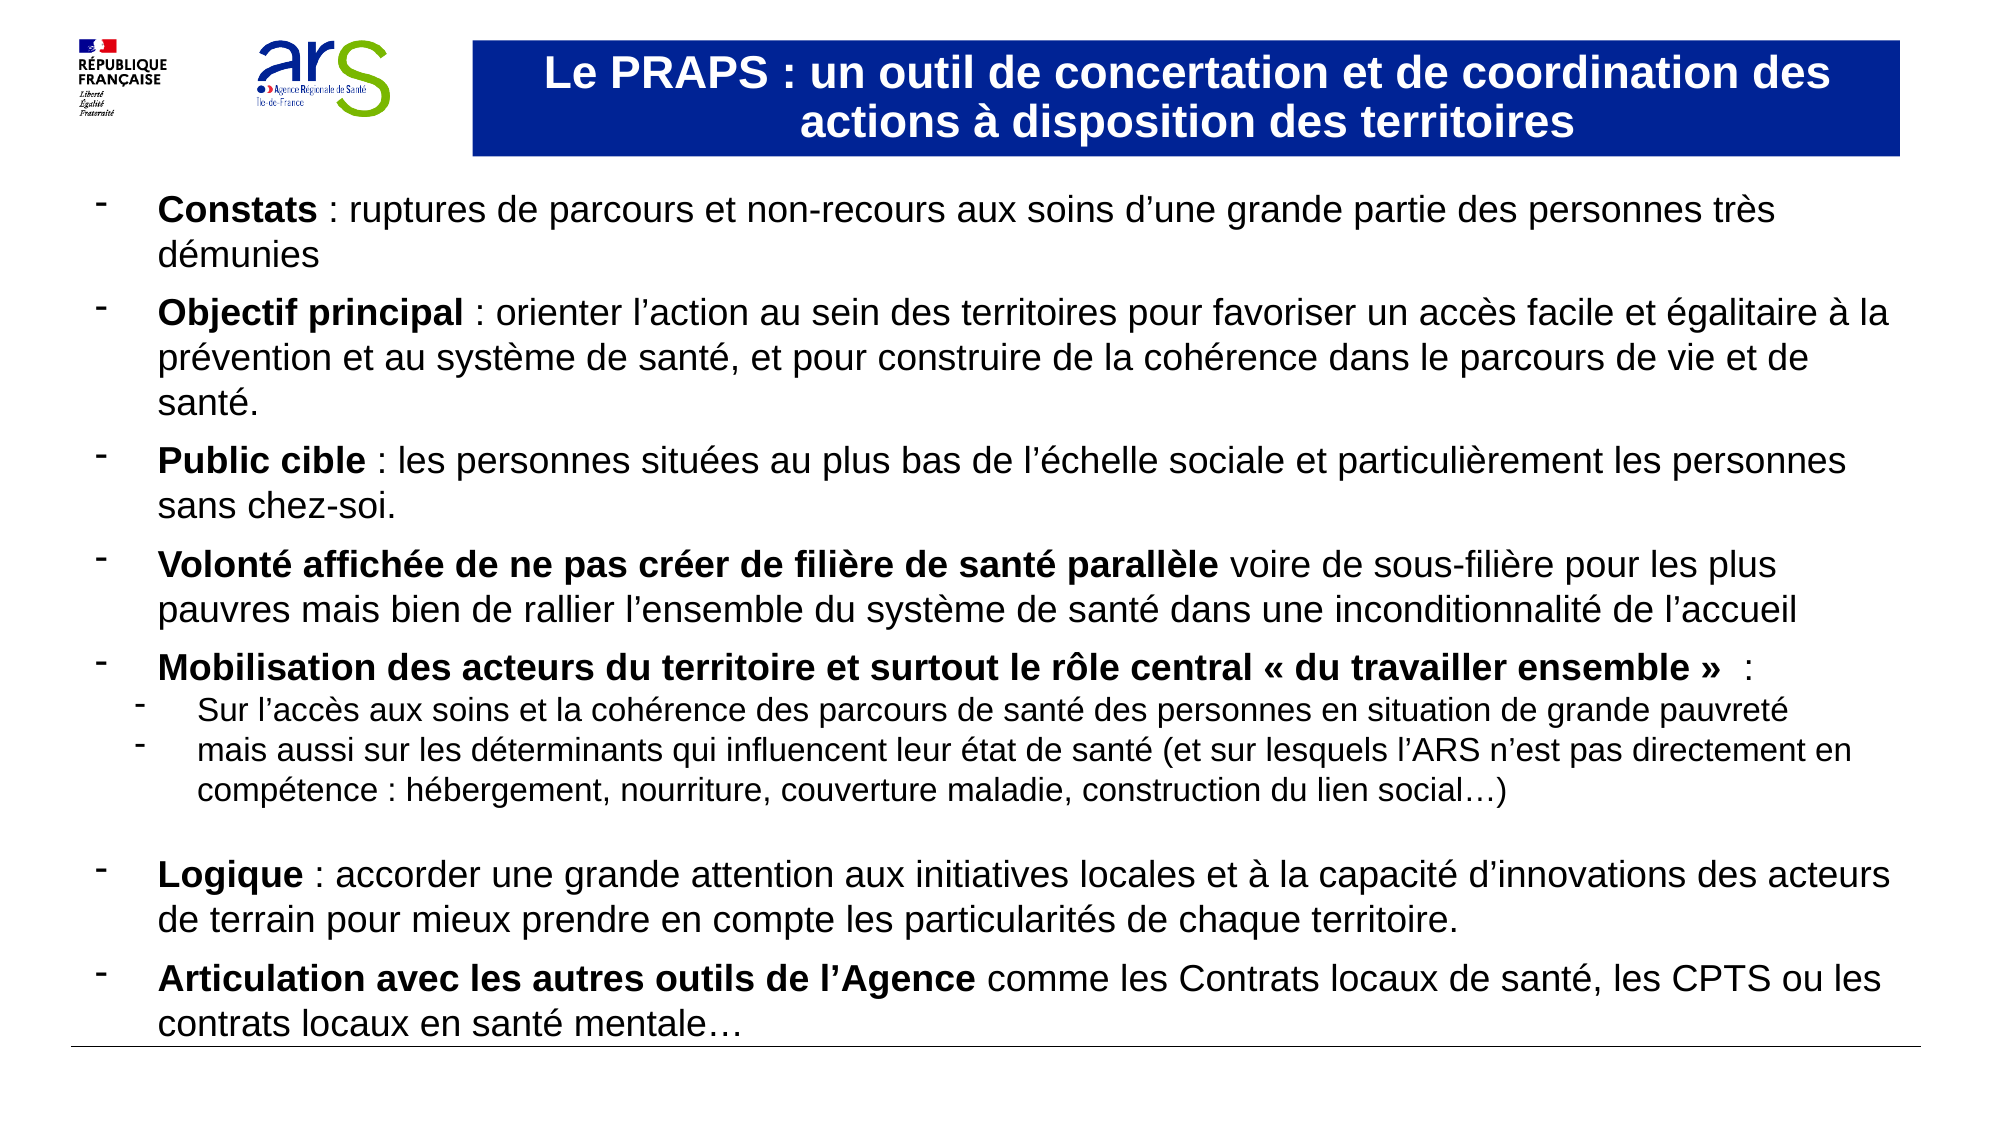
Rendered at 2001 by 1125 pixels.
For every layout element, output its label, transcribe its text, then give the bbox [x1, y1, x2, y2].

picture [256, 40, 390, 117]
picture [63, 23, 182, 142]
text_box Le PRAPS : un outil de concertation et de coordination des actions à disposition des territoires [472, 40, 1900, 157]
list Constats : ruptures de parcours et non-recours aux soins d’une grande partie des personnes très démunies Objectif principal : orienter l’action au sein des territoires pour favoriser un accès facile et égalitaire à la prévention et au système de santé, et pour construire de la cohérence dans le parcours de vie et de santé. Public cible : les personnes situées au plus bas de l’échelle sociale et particulièrement les personnes sans chez-soi. Volonté affichée de ne pas créer de filière de santé parallèle voire de sous-filière pour les plus pauvres mais bien de rallier l’ensemble du système de santé dans une inconditionnalité de l’accueil Mobilisation des acteurs du territoire et surtout le rôle central « du travailler ensemble » : Sur l’accès aux soins et la cohérence des parcours de santé des personnes en situation de grande pauvreté mais aussi sur les déterminants qui influencent leur état de santé (et sur lesquels l’ARS n’est pas directement en compétence : hébergement, nourriture, couverture maladie, construction du lien social…) Logique : accorder une grande attention aux initiatives locales et à la capacité d’innovations des acteurs de terrain pour mieux prendre en compte les particularités de chaque territoire. Articulation avec les autres outils de l’Agence comme les Contrats locaux de santé, les CPTS ou les contrats locaux en santé mentale… [95, 184, 1900, 1035]
